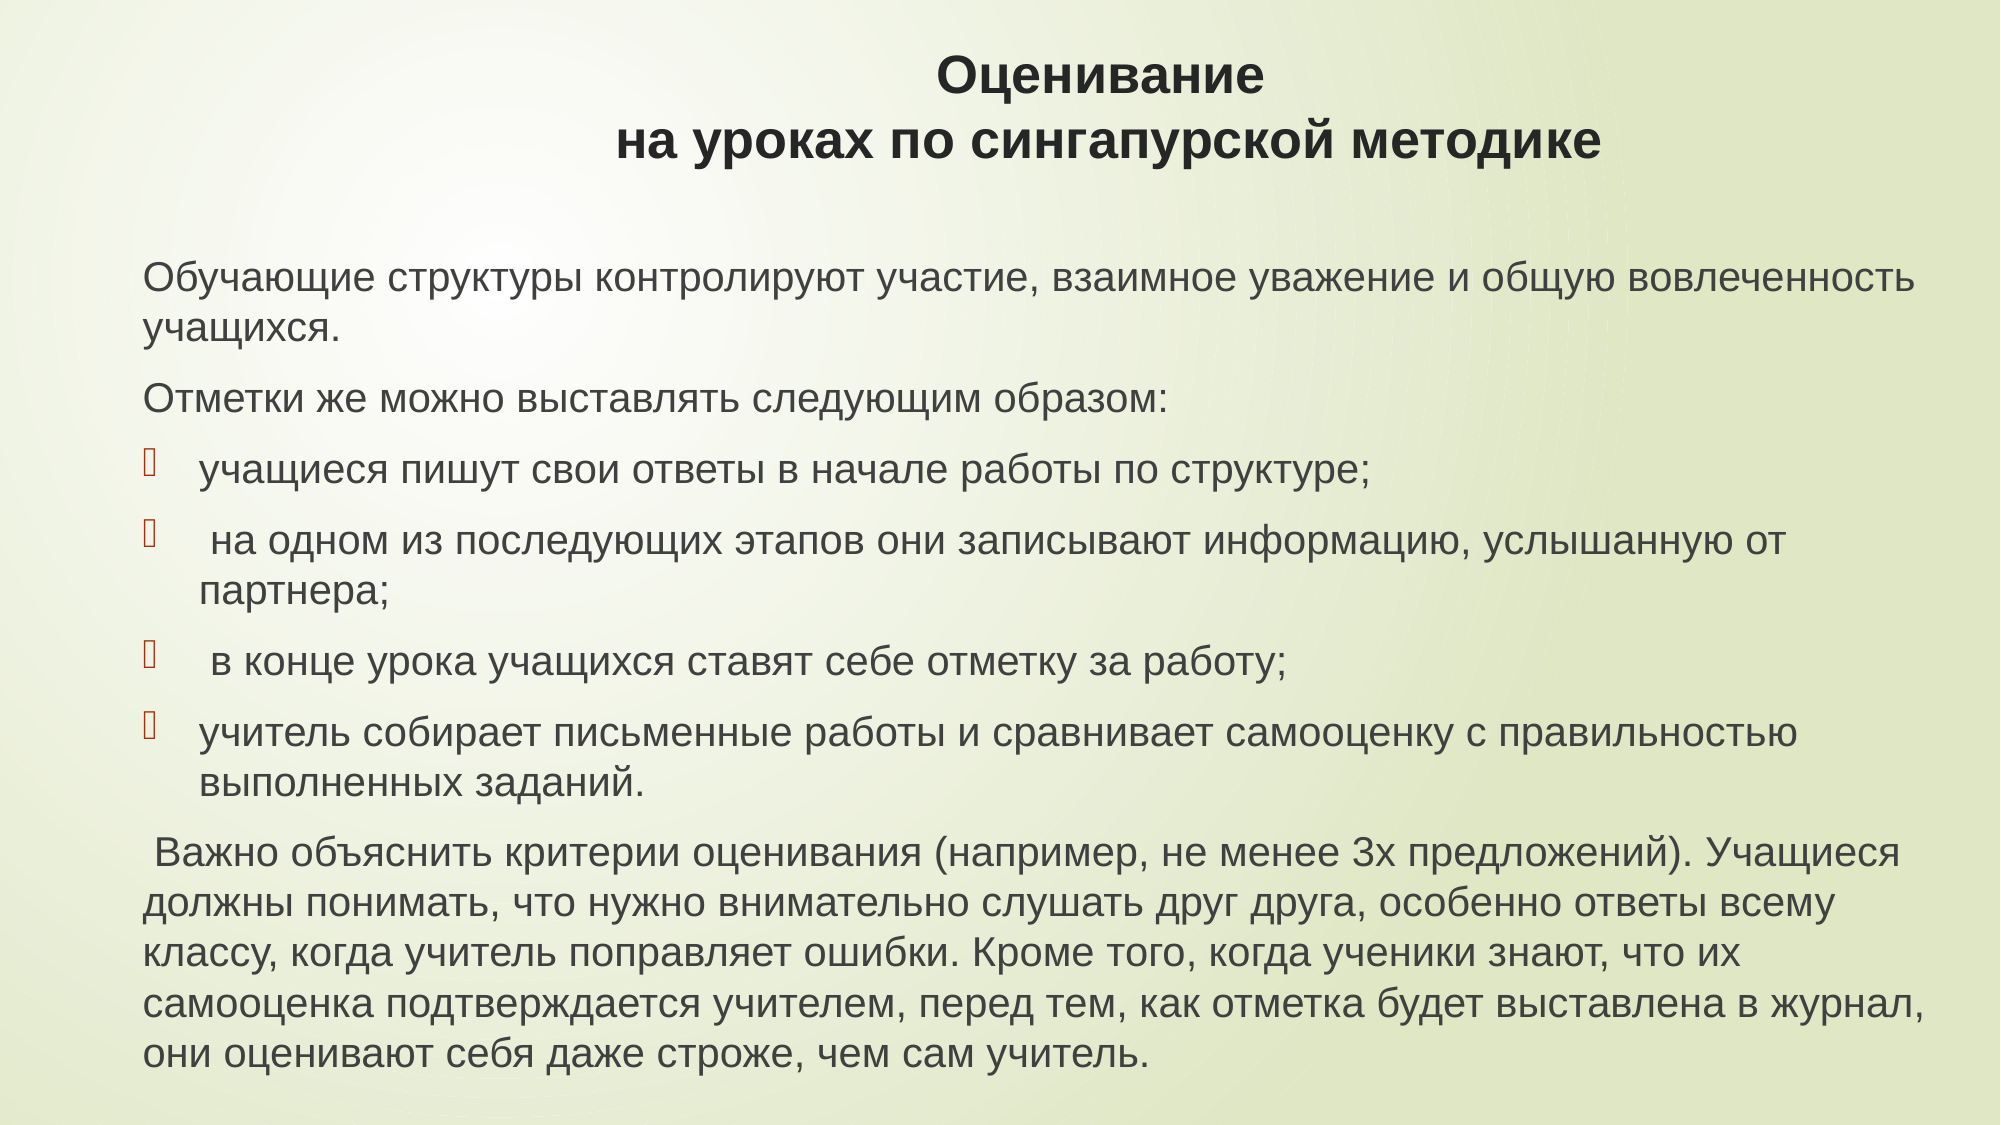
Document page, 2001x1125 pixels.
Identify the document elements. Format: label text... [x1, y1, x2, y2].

title Оценивание на уроках по сингапурской методике [377, 32, 1840, 242]
list Обучающие структуры контролируют участие, взаимное уважение и общую вовлеченность учащихся. Отметки же можно выставлять следующим образом: учащиеся пишут свои ответы в начале работы по структуре; на одном из последующих этапов они записывают информацию, услышанную от партнера; в конце урока учащихся ставят себе отметку за работу; учитель собирает письменные работы и сравнивает самооценку с правильностью выполненных заданий. Важно объяснить критерии оценивания (например, не менее 3х предложений). Учащиеся должны понимать, что нужно внимательно слушать друг друга, особенно ответы всему классу, когда учитель поправляет ошибки. Кроме того, когда ученики знают, что их самооценка подтверждается учителем, перед тем, как отметка будет выставлена в журнал, они оценивают себя даже строже, чем сам учитель. [127, 242, 1963, 1103]
